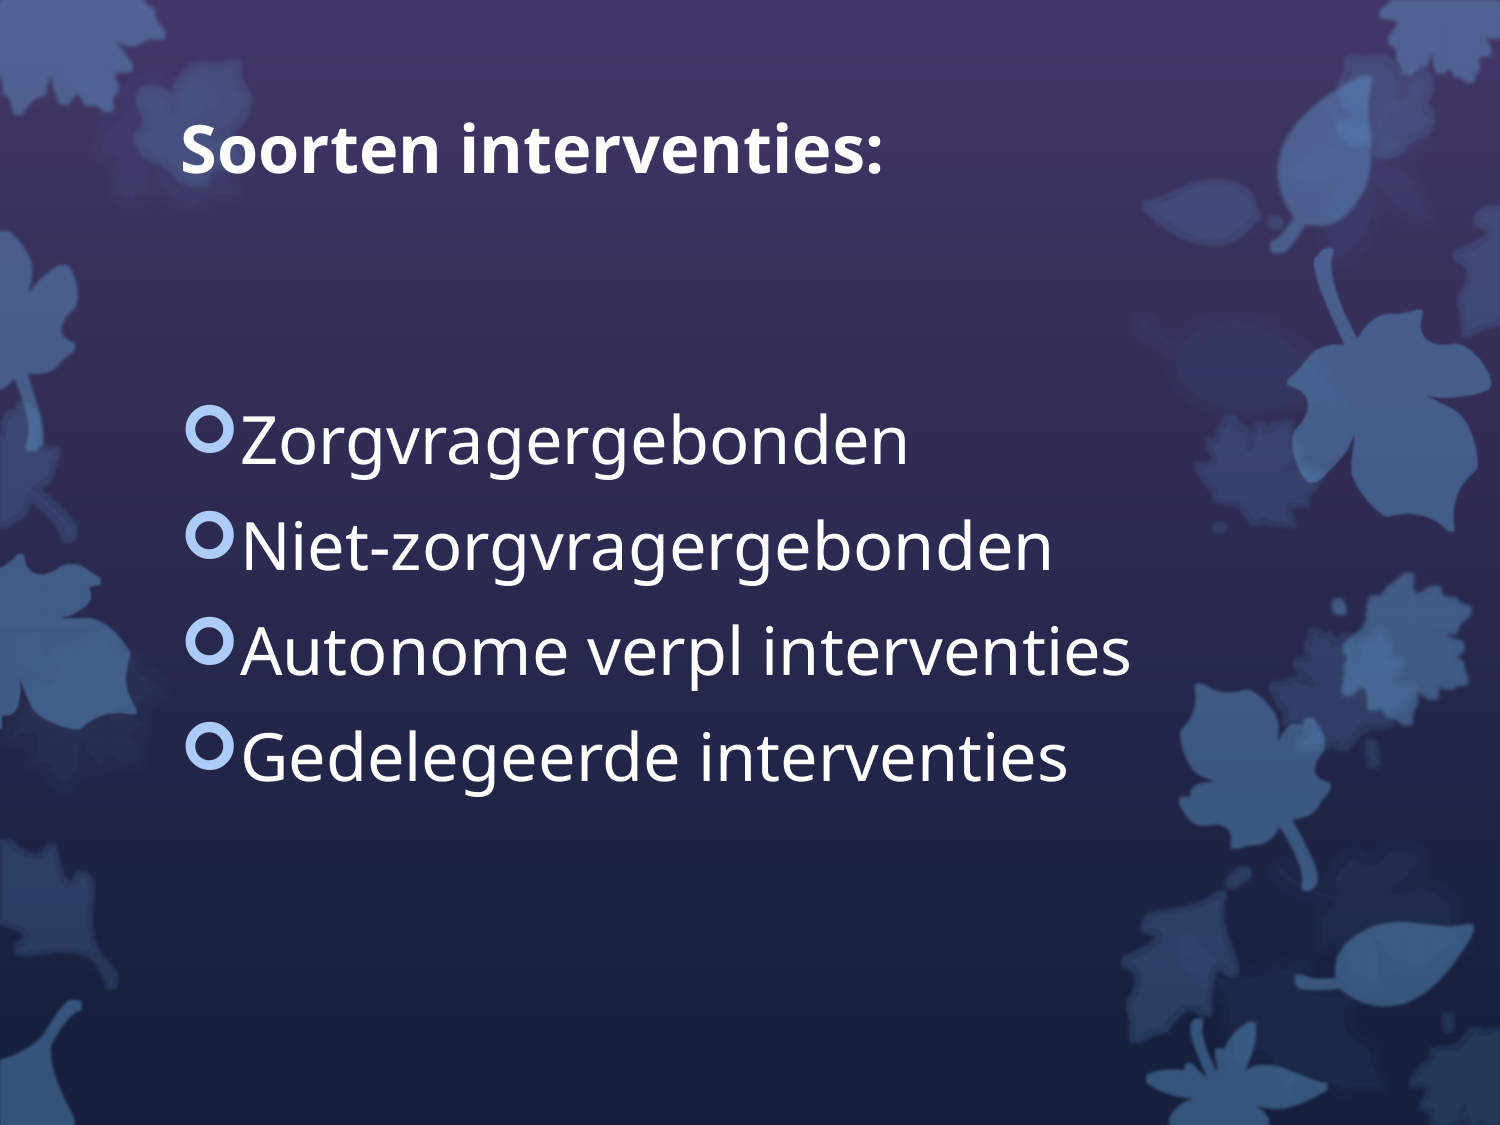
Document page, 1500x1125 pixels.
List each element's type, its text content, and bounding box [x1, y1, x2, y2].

title Soorten interventies: [165, 110, 1335, 263]
list Zorgvragergebonden Niet-zorgvragergebonden Autonome verpl interventies Gedelegeerde interventies [165, 296, 1335, 962]
